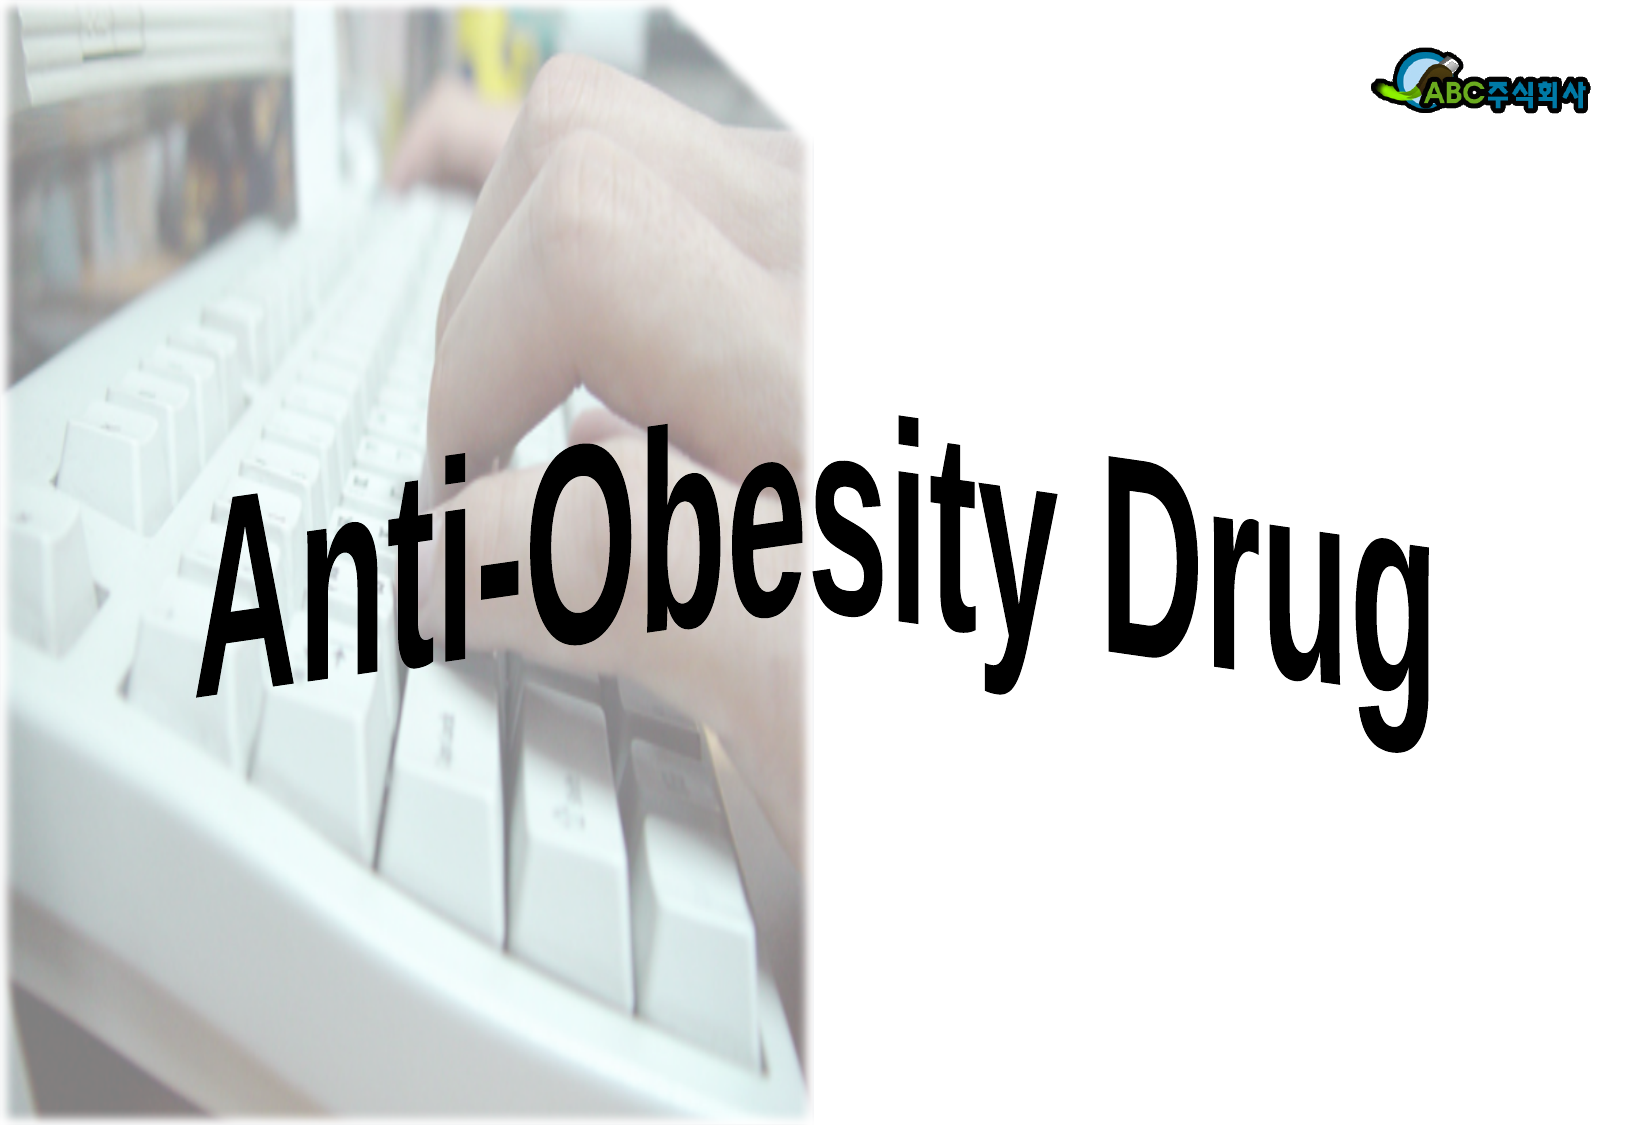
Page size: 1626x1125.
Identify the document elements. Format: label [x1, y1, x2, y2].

text_box [15, 15, 798, 1111]
picture [1361, 40, 1597, 118]
